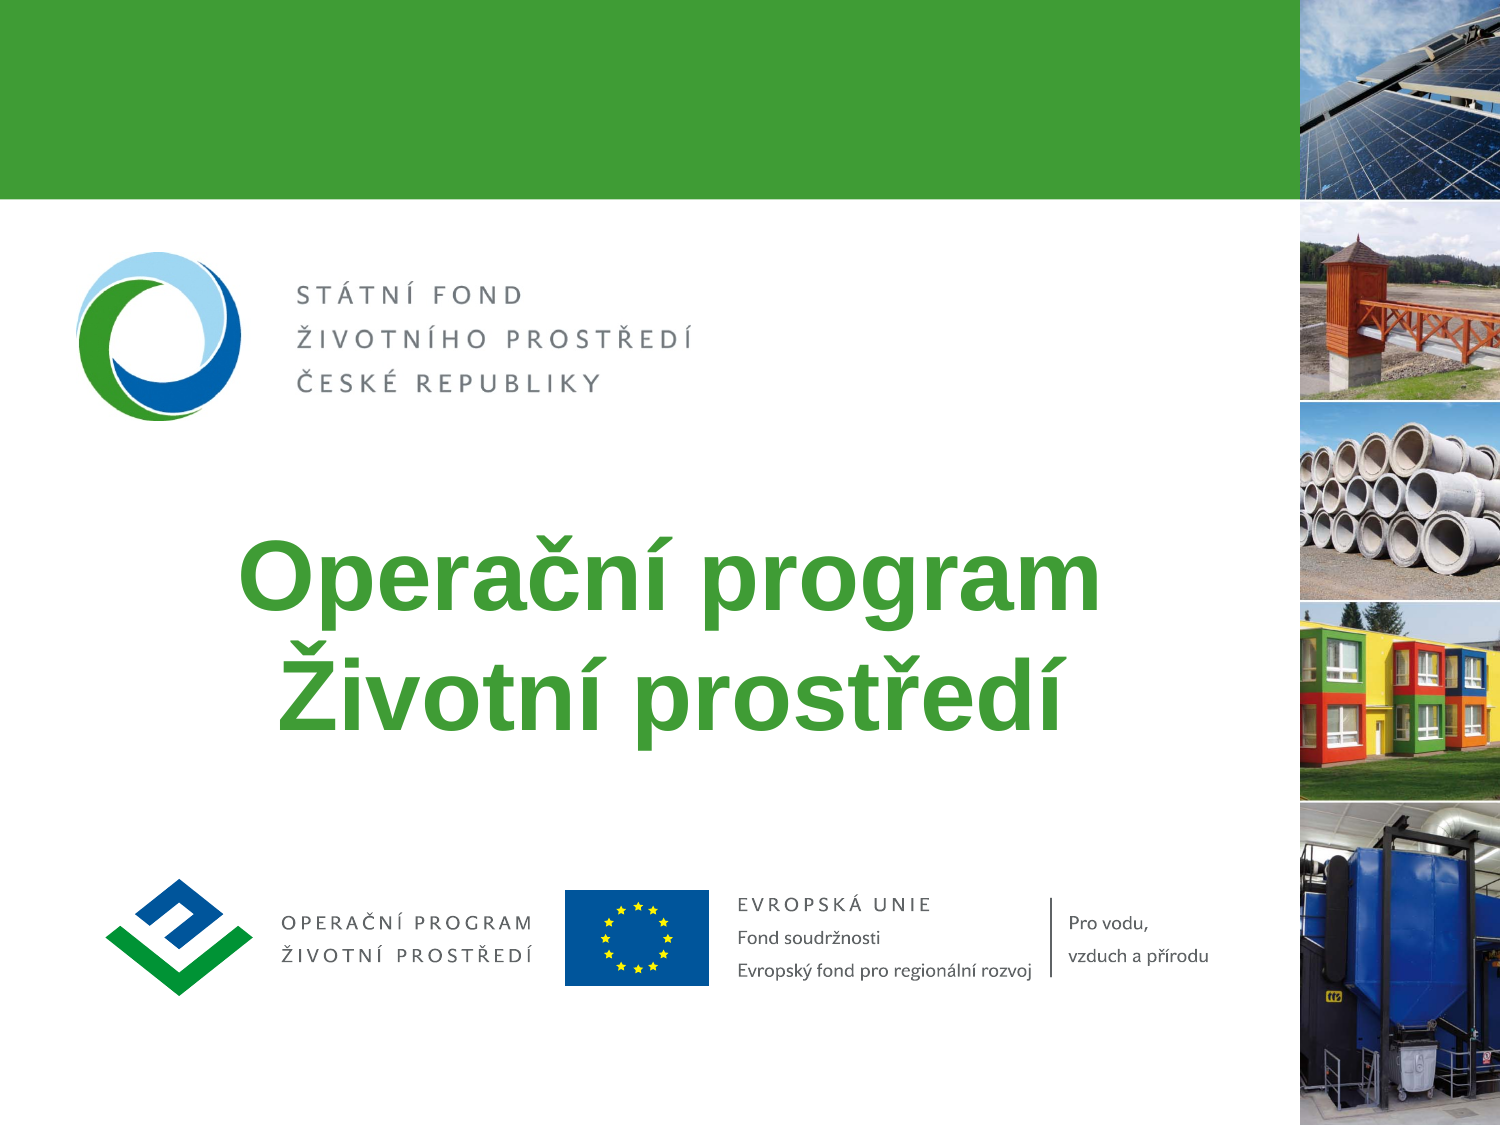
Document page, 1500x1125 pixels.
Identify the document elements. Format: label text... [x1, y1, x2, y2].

picture [1300, 0, 1500, 1125]
picture [105, 878, 1208, 997]
subtitle Operační program Životní prostředí [64, 503, 1278, 681]
picture [76, 252, 691, 421]
